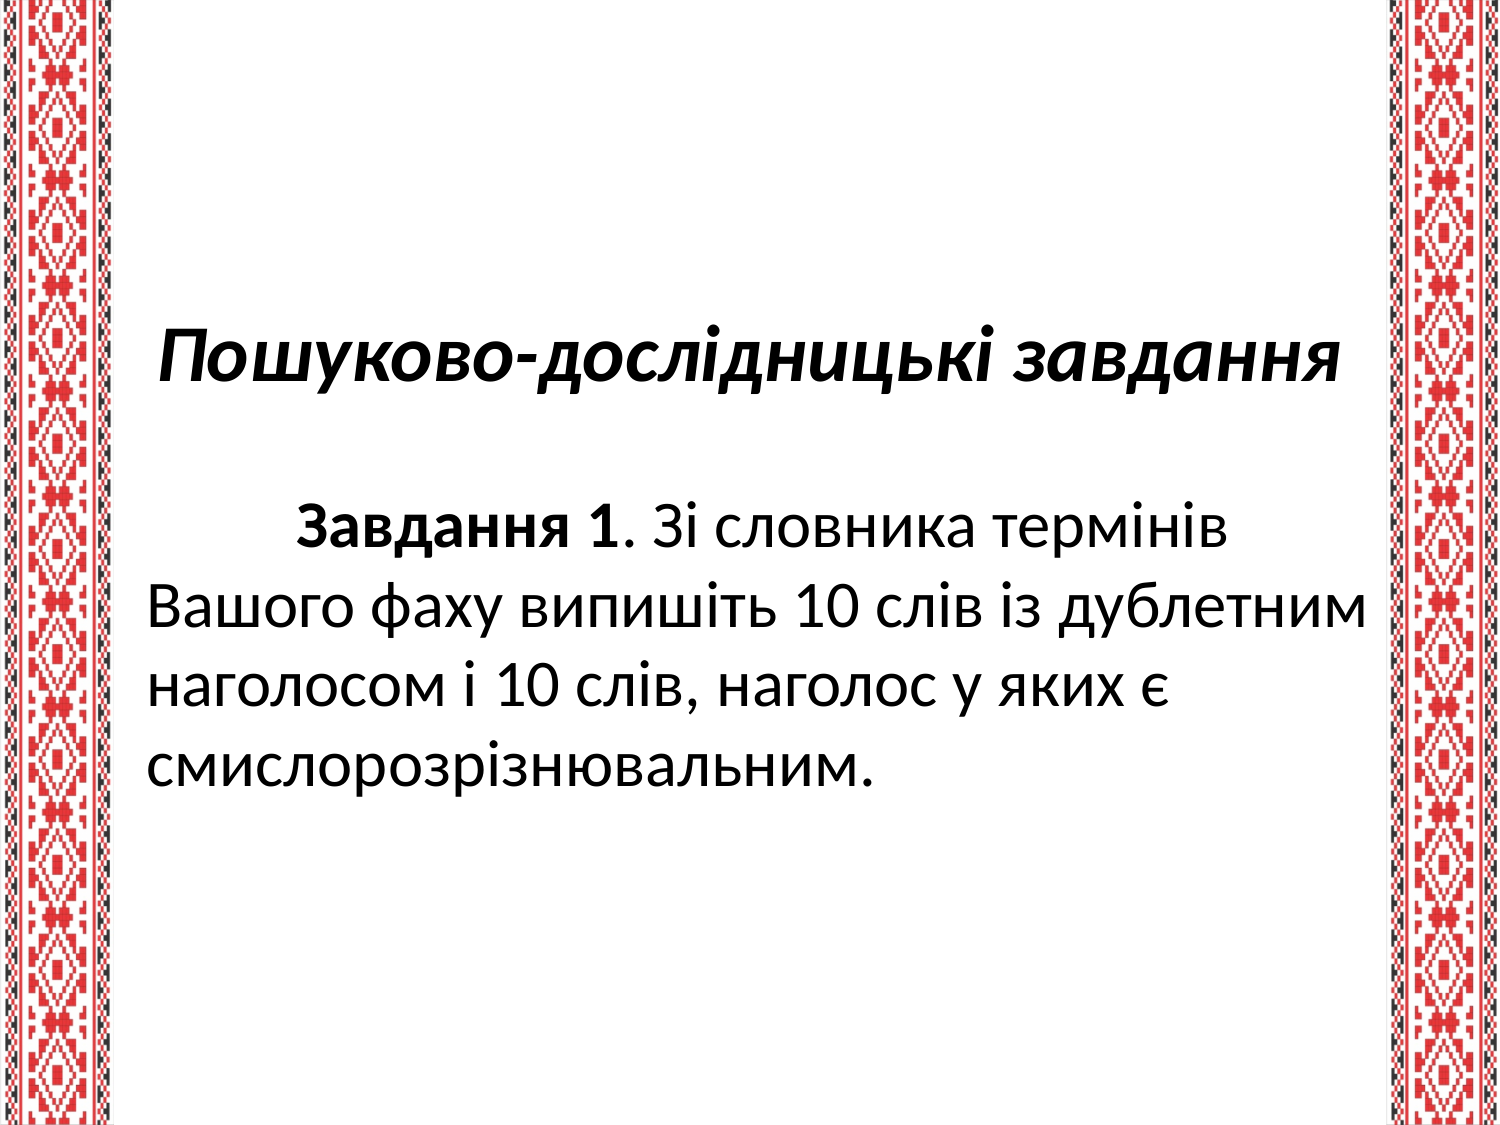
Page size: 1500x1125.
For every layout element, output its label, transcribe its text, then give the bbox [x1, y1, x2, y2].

list Завдання 1. Зі словника термінів Вашого фаху випишіть 10 слів із дублетним наголосом і 10 слів, наголос у яких є смислорозрізнювальним. [114, 472, 1386, 1125]
picture [880, 1, 1500, 1124]
picture [0, 1, 620, 1124]
title Пошуково-дослідницькі завдання [114, 255, 1386, 443]
